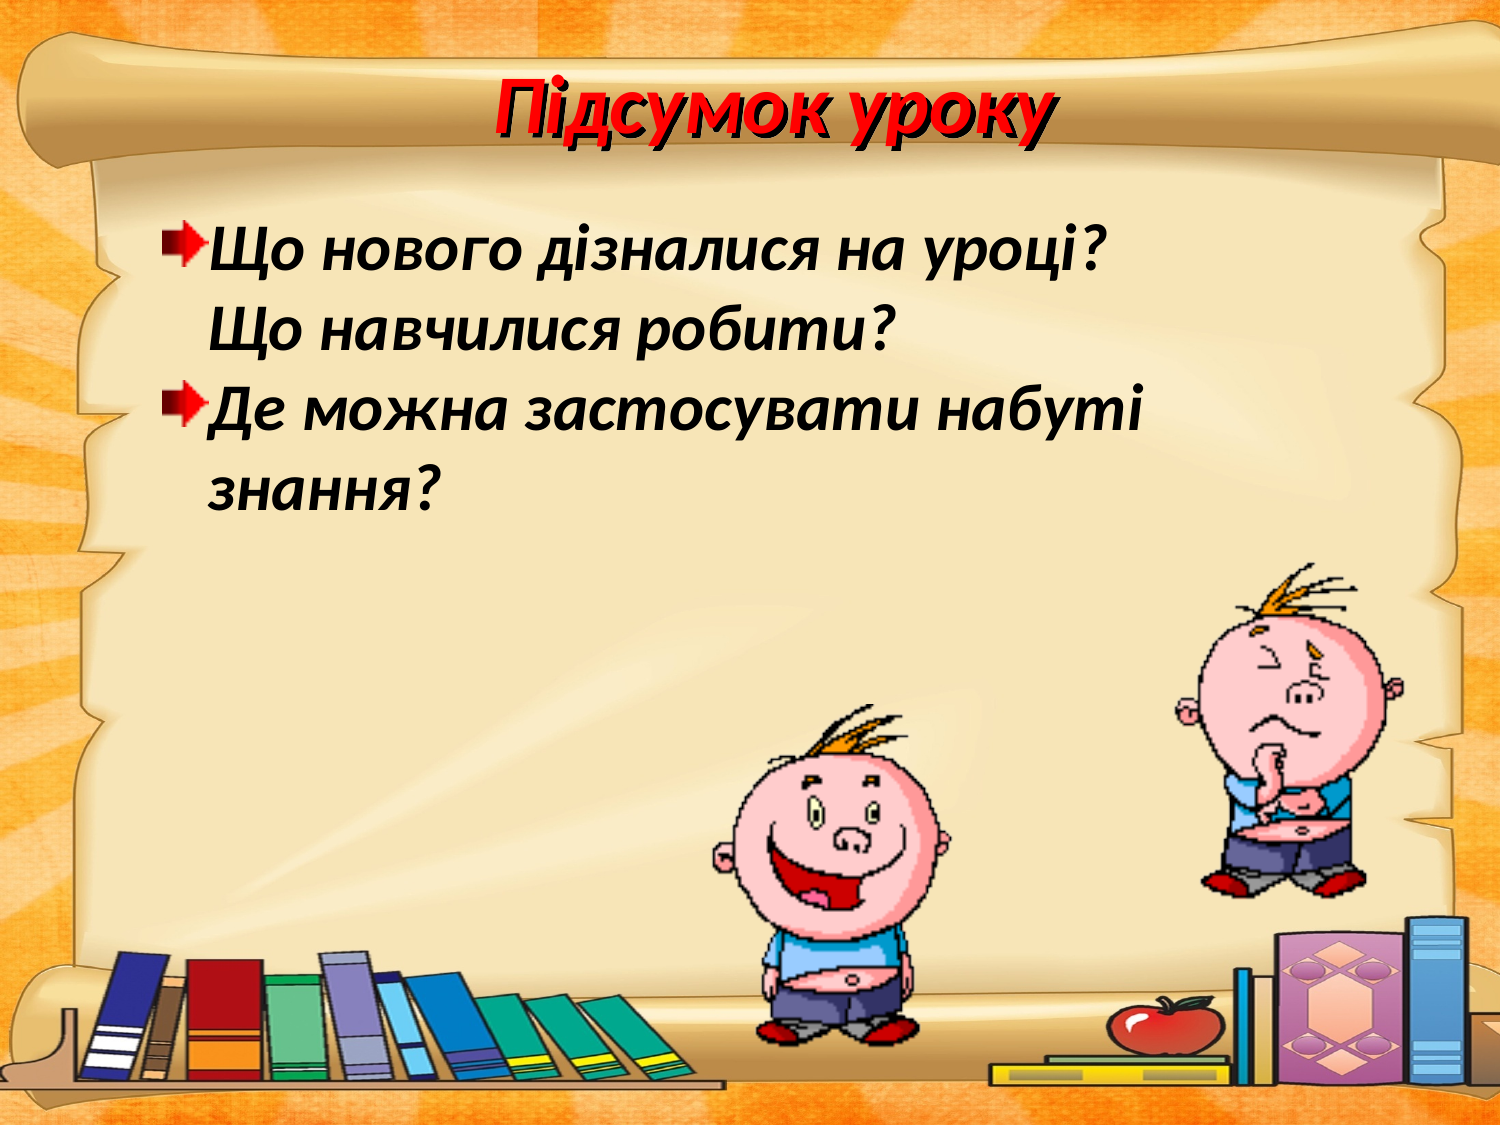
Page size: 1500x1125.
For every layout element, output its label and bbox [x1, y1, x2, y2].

picture [690, 703, 1006, 1059]
list [0, 0, 1500, 1125]
picture [1140, 503, 1454, 906]
